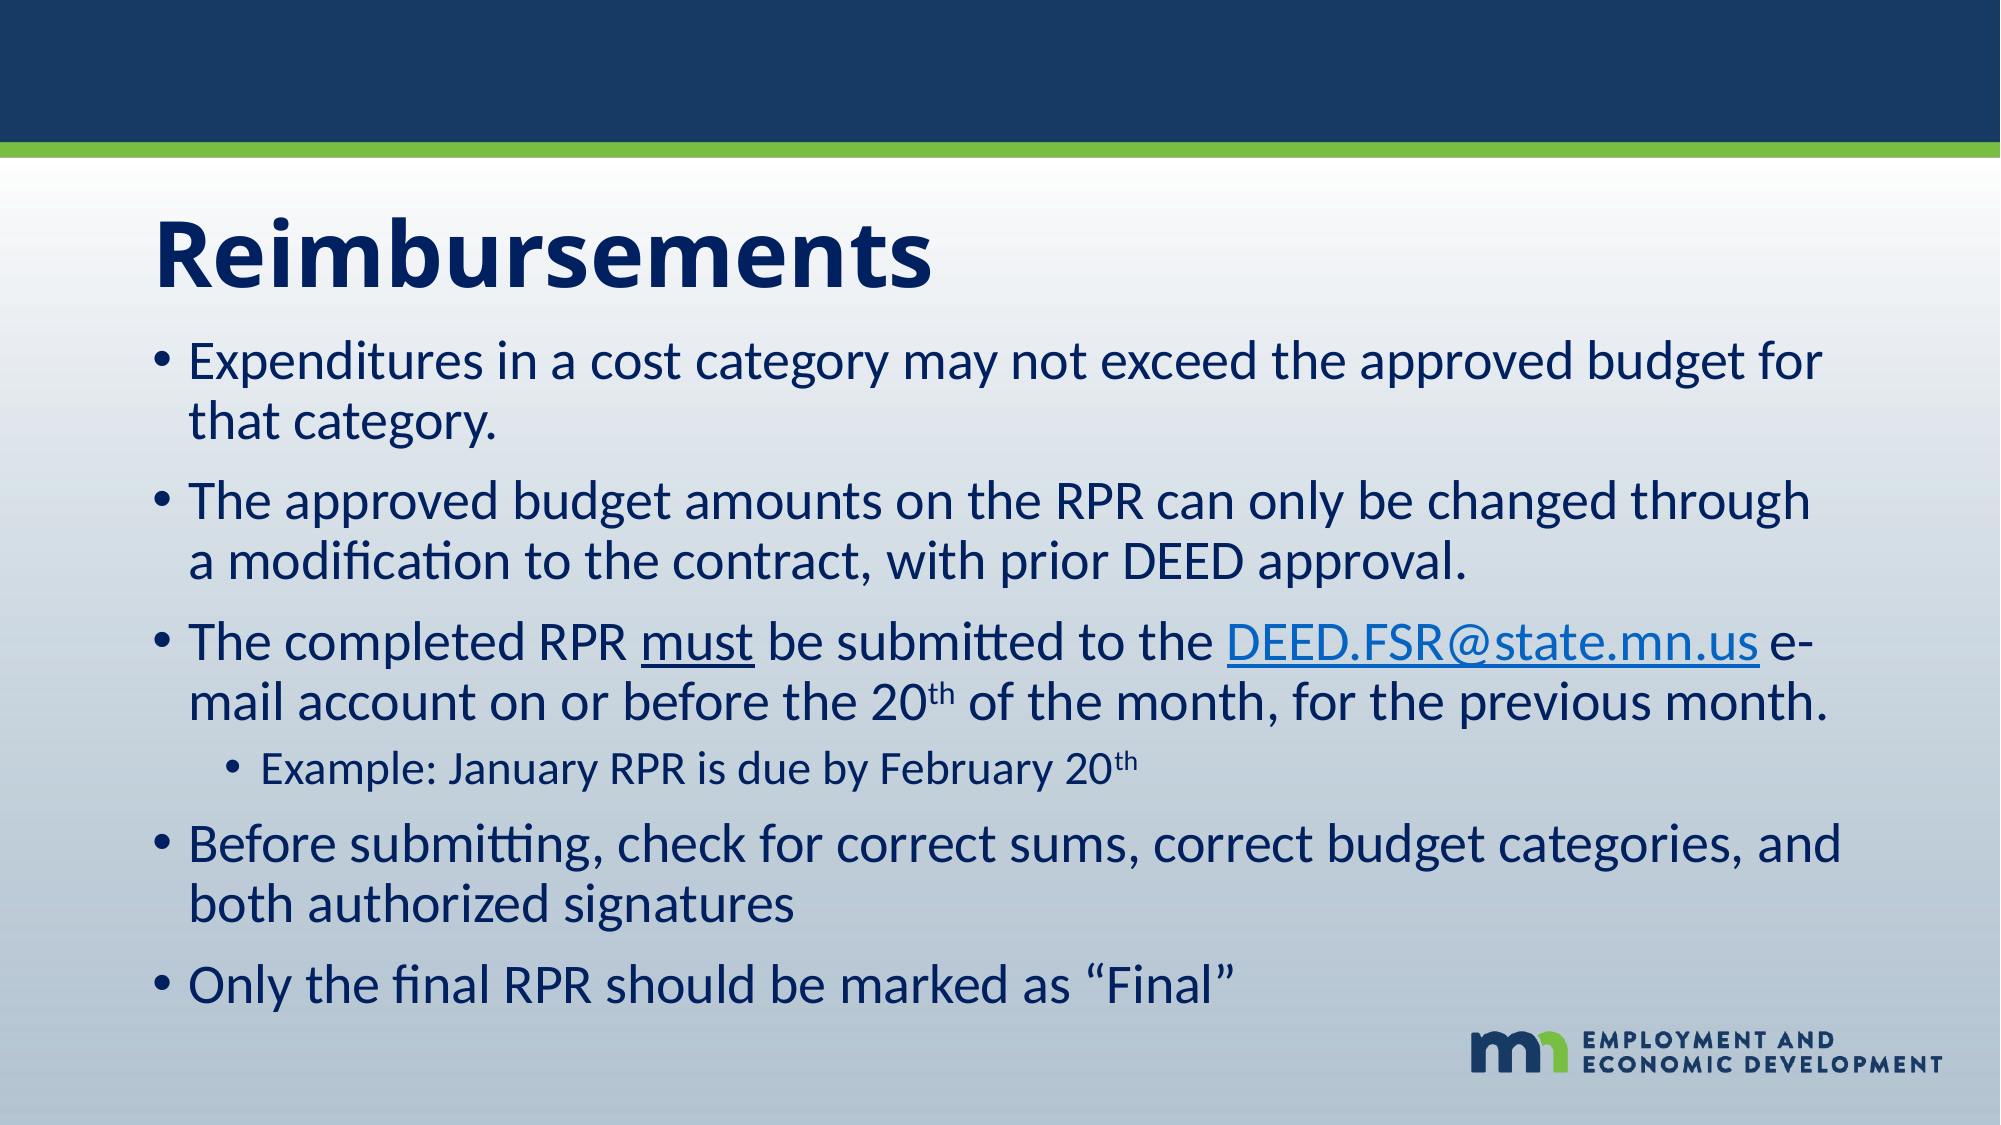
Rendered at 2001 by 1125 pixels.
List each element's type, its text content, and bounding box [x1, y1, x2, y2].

text_box Expenditures in a cost category may not exceed the approved budget for that category. The approved budget amounts on the RPR can only be changed through a modification to the contract, with prior DEED approval. The completed RPR must be submitted to the DEED.FSR@state.mn.us e-mail account on or before the 20th of the month, for the previous month. Example: January RPR is due by February 20th Before submitting, check for correct sums, correct budget categories, and both authorized signatures Only the final RPR should be marked as “Final” [137, 323, 1863, 1072]
text_box Reimbursements [137, 149, 1863, 323]
picture [0, 0, 2000, 1125]
